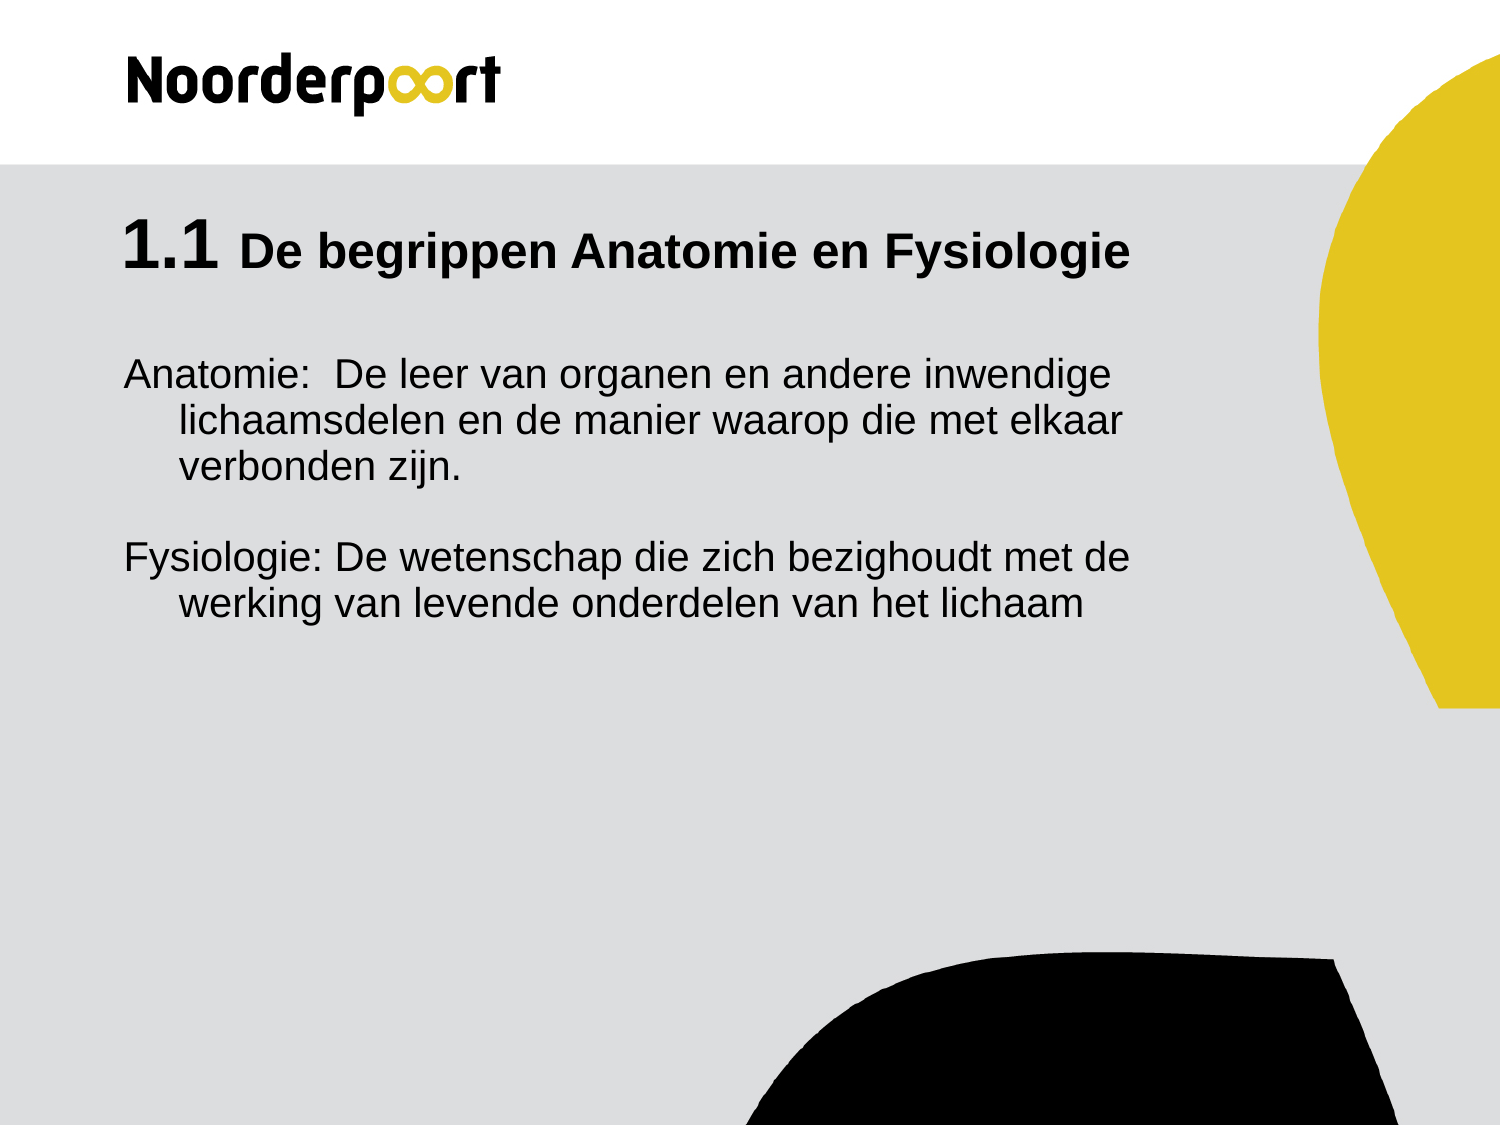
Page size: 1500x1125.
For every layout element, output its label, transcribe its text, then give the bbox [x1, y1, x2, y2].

title 1.1 De begrippen Anatomie en Fysiologie [106, 187, 1290, 294]
list Anatomie: De leer van organen en andere inwendige lichaamsdelen en de manier waarop die met elkaar verbonden zijn. Fysiologie: De wetenschap die zich bezighoudt met de werking van levende onderdelen van het lichaam [108, 343, 1292, 927]
picture [0, 0, 1500, 1125]
